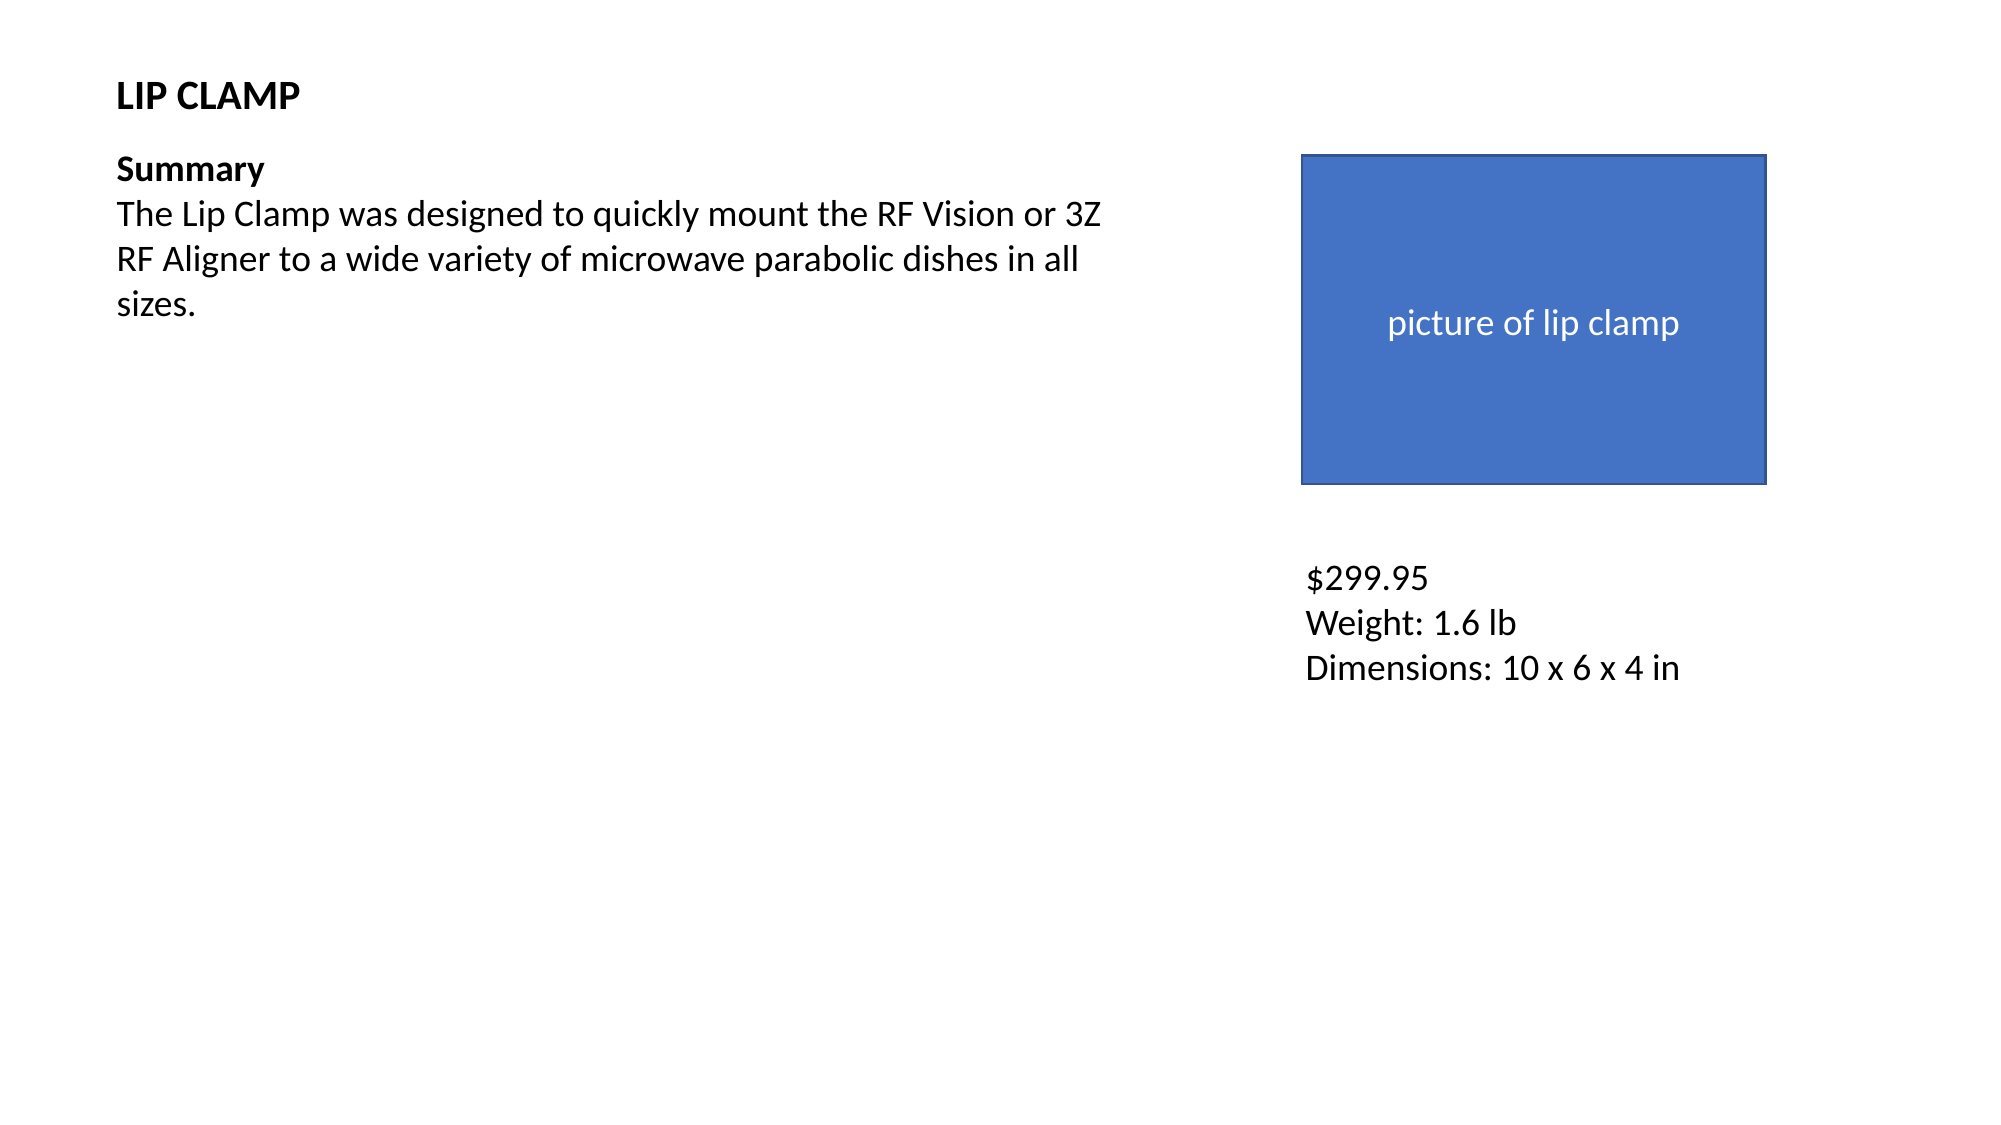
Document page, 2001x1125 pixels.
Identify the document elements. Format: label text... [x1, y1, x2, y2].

text_box Summary The Lip Clamp was designed to quickly mount the RF Vision or 3Z RF Aligner to a wide variety of microwave parabolic dishes in all sizes. [101, 136, 1134, 376]
text_box picture of lip clamp [1301, 154, 1767, 485]
text_box LIP CLAMP [101, 60, 812, 126]
text_box $299.95 Weight: 1.6 lb Dimensions: 10 x 6 x 4 in [1290, 545, 1818, 696]
